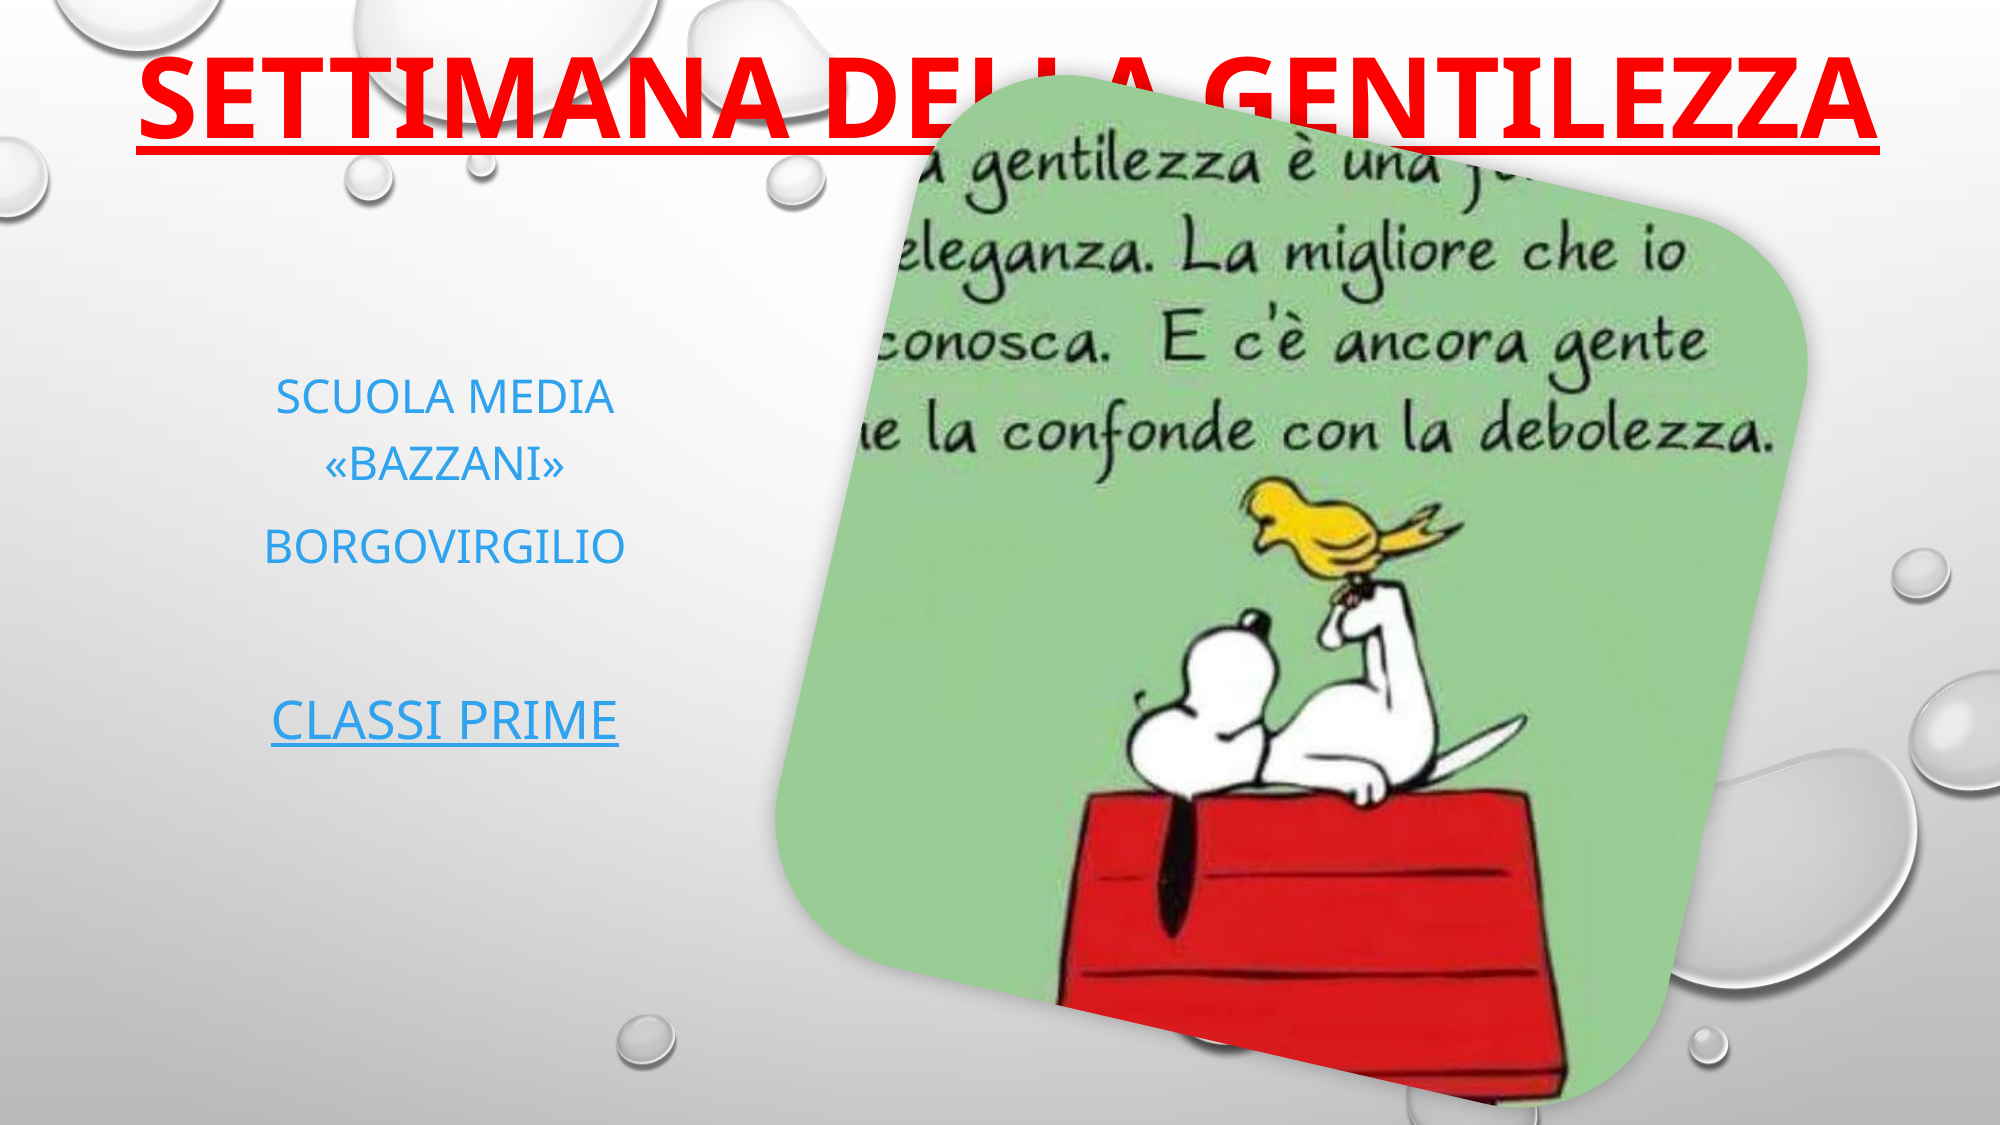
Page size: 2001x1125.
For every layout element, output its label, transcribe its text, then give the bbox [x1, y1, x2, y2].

picture [0, 0, 2000, 1125]
title Settimana della gentilezza [43, 24, 1973, 171]
subtitle Scuola media «Bazzani» BorgoVirgilio Classi prime [143, 347, 747, 761]
